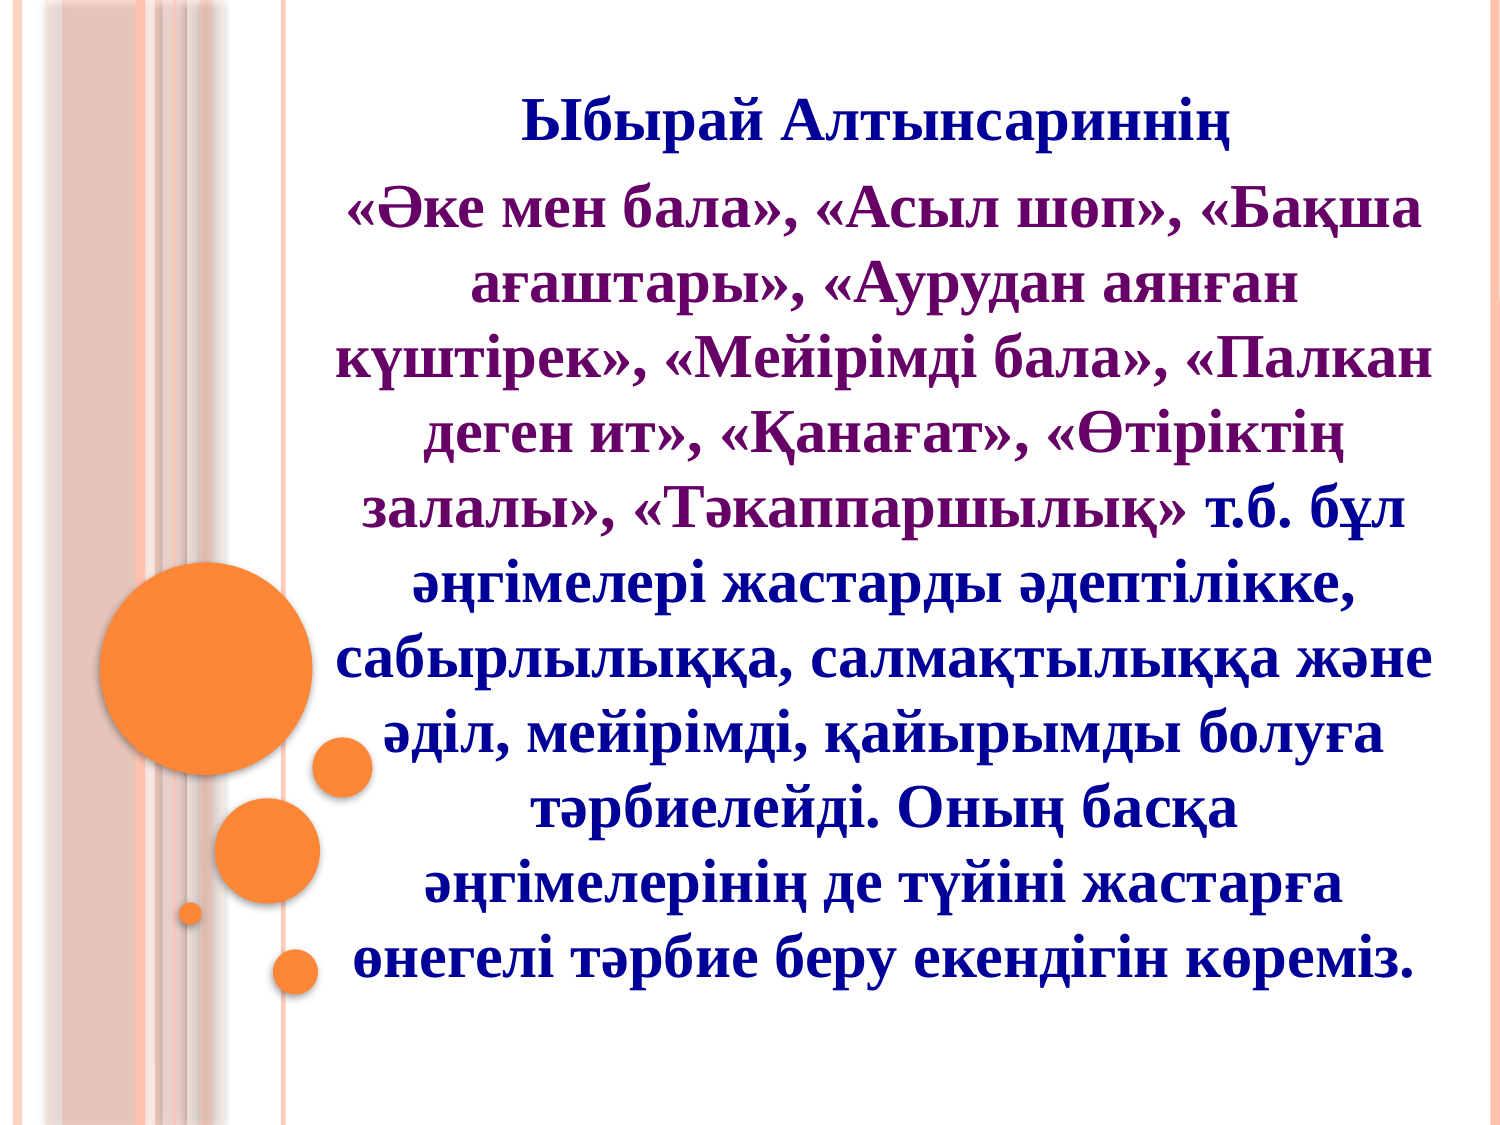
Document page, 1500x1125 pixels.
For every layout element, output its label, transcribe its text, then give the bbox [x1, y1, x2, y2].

subtitle Ыбырай Алтынсариннің «Әке мен бала», «Асыл шөп», «Бақша ағаштары», «Аурудан аянған күштірек», «Мейірімді бала», «Палкан деген ит», «Қанағат», «Өтіріктің залалы», «Тәкаппаршылық» т.б. бұл әңгімелері жастарды әдептілікке, сабырлылыққа, салмақтылыққа және әділ, мейірімді, қайырымды болуға тәрбиелейді. Оның басқа әңгімелерінің де түйіні жастарға өнегелі тәрбие беру екендігін көреміз. [316, 70, 1454, 1067]
